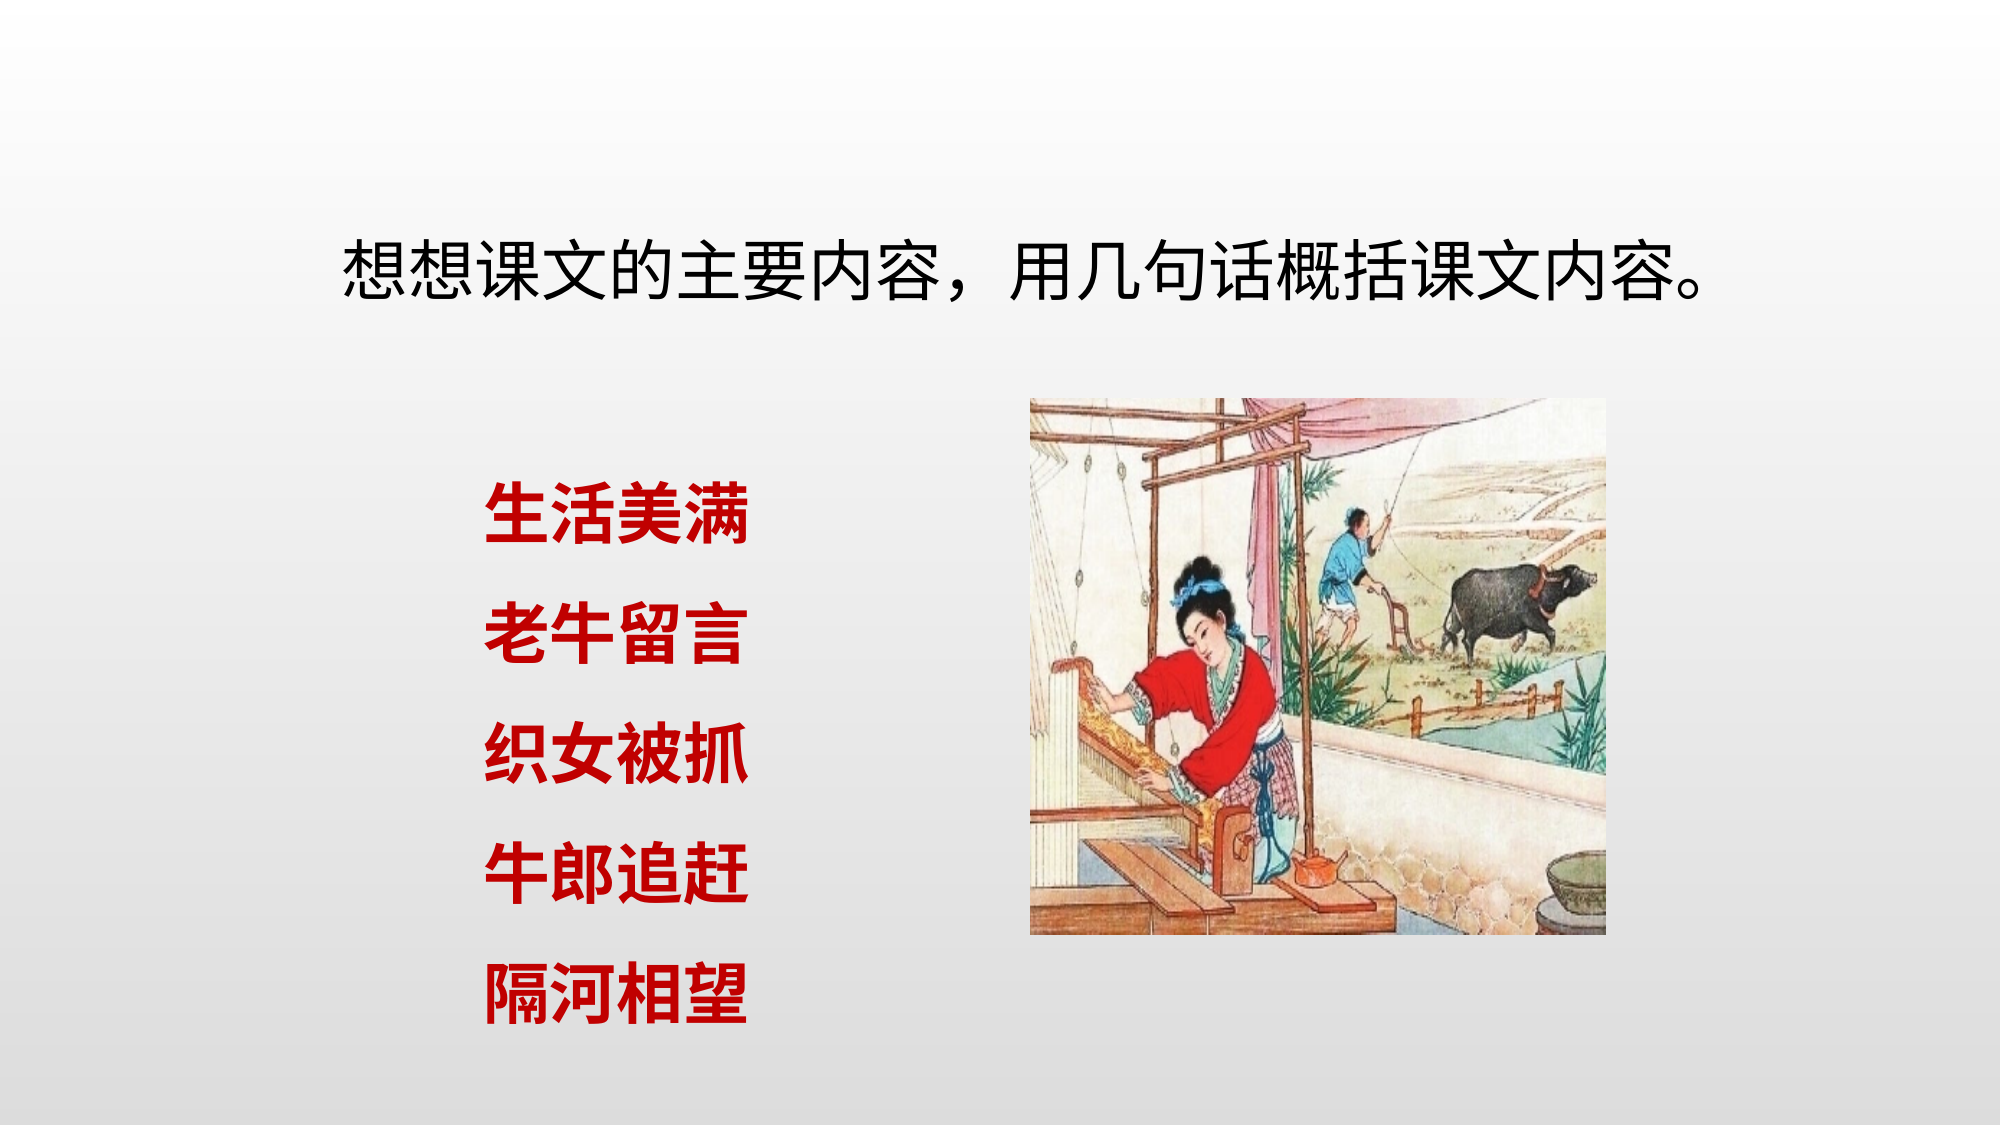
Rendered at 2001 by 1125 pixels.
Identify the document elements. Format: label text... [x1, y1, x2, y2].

text_box 生活美满 老牛留言 织女被抓 牛郎追赶 隔河相望 [468, 424, 955, 1040]
picture [1030, 398, 1606, 935]
text_box 想想课文的主要内容，用几句话概括课文内容。 [326, 221, 1697, 317]
